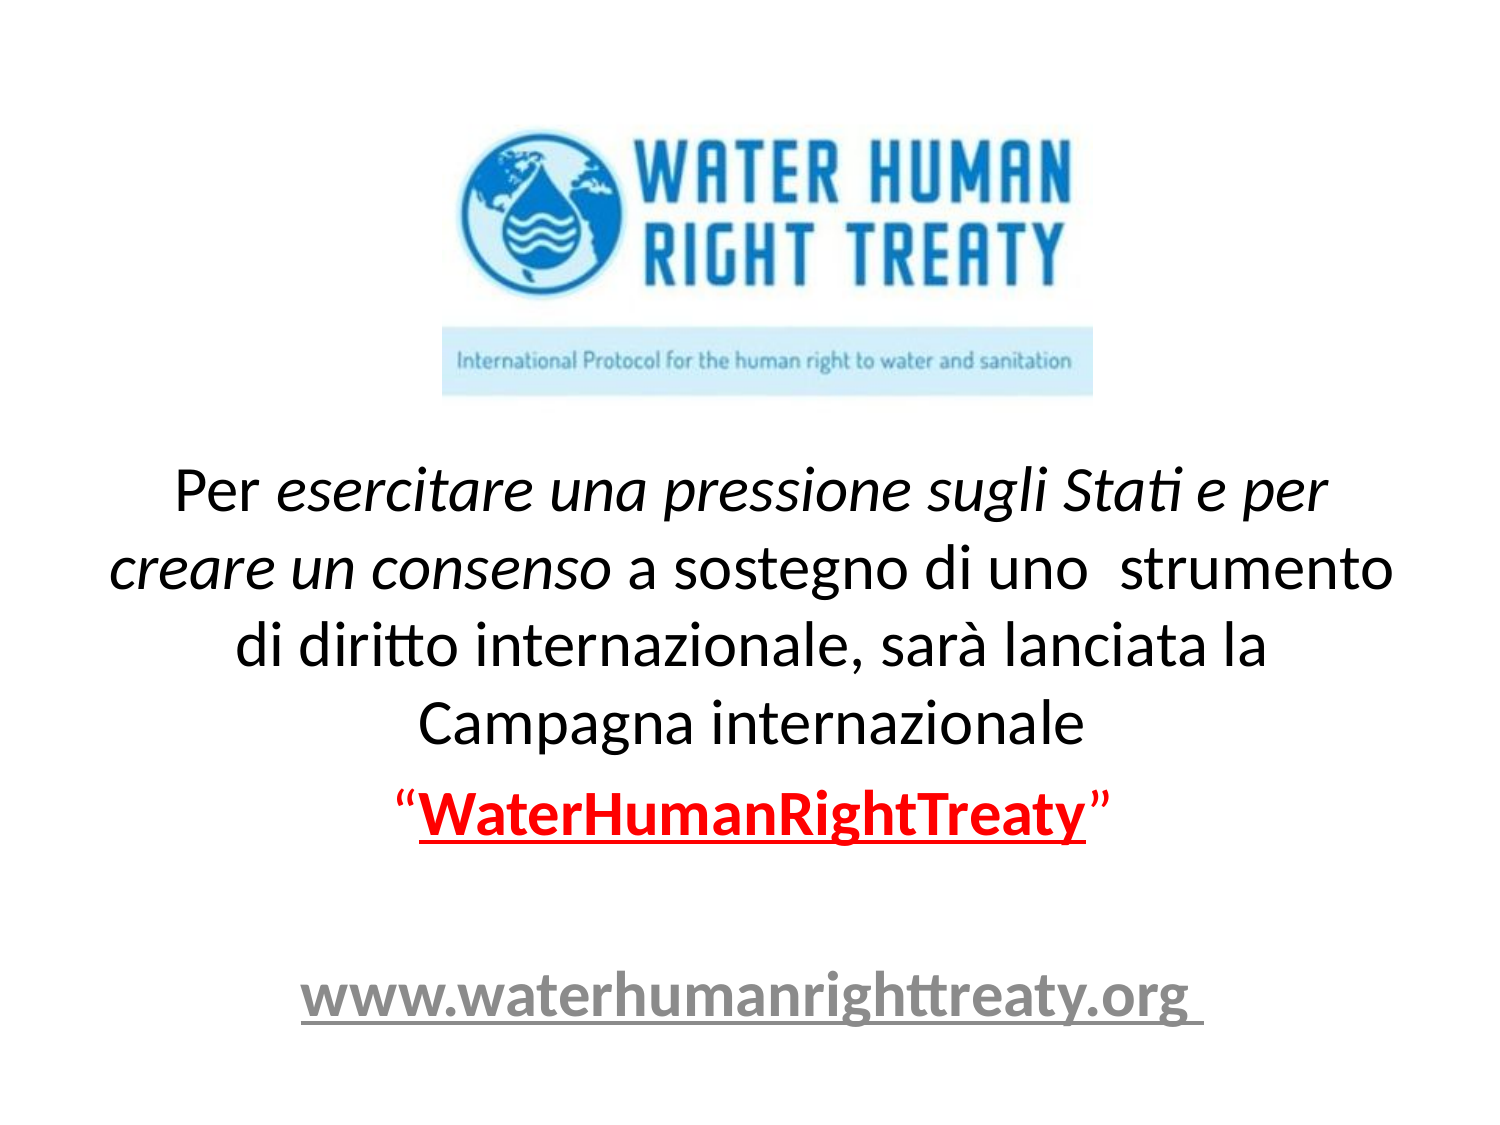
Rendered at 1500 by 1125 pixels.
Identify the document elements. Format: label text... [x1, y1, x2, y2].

picture [442, 99, 1093, 413]
subtitle Per esercitare una pressione sugli Stati e per creare un consenso a sostegno di uno strumento di diritto internazionale, sarà lanciata la Campagna internazionale “WaterHumanRightTreaty” www.waterhumanrighttreaty.org [83, 439, 1422, 1039]
